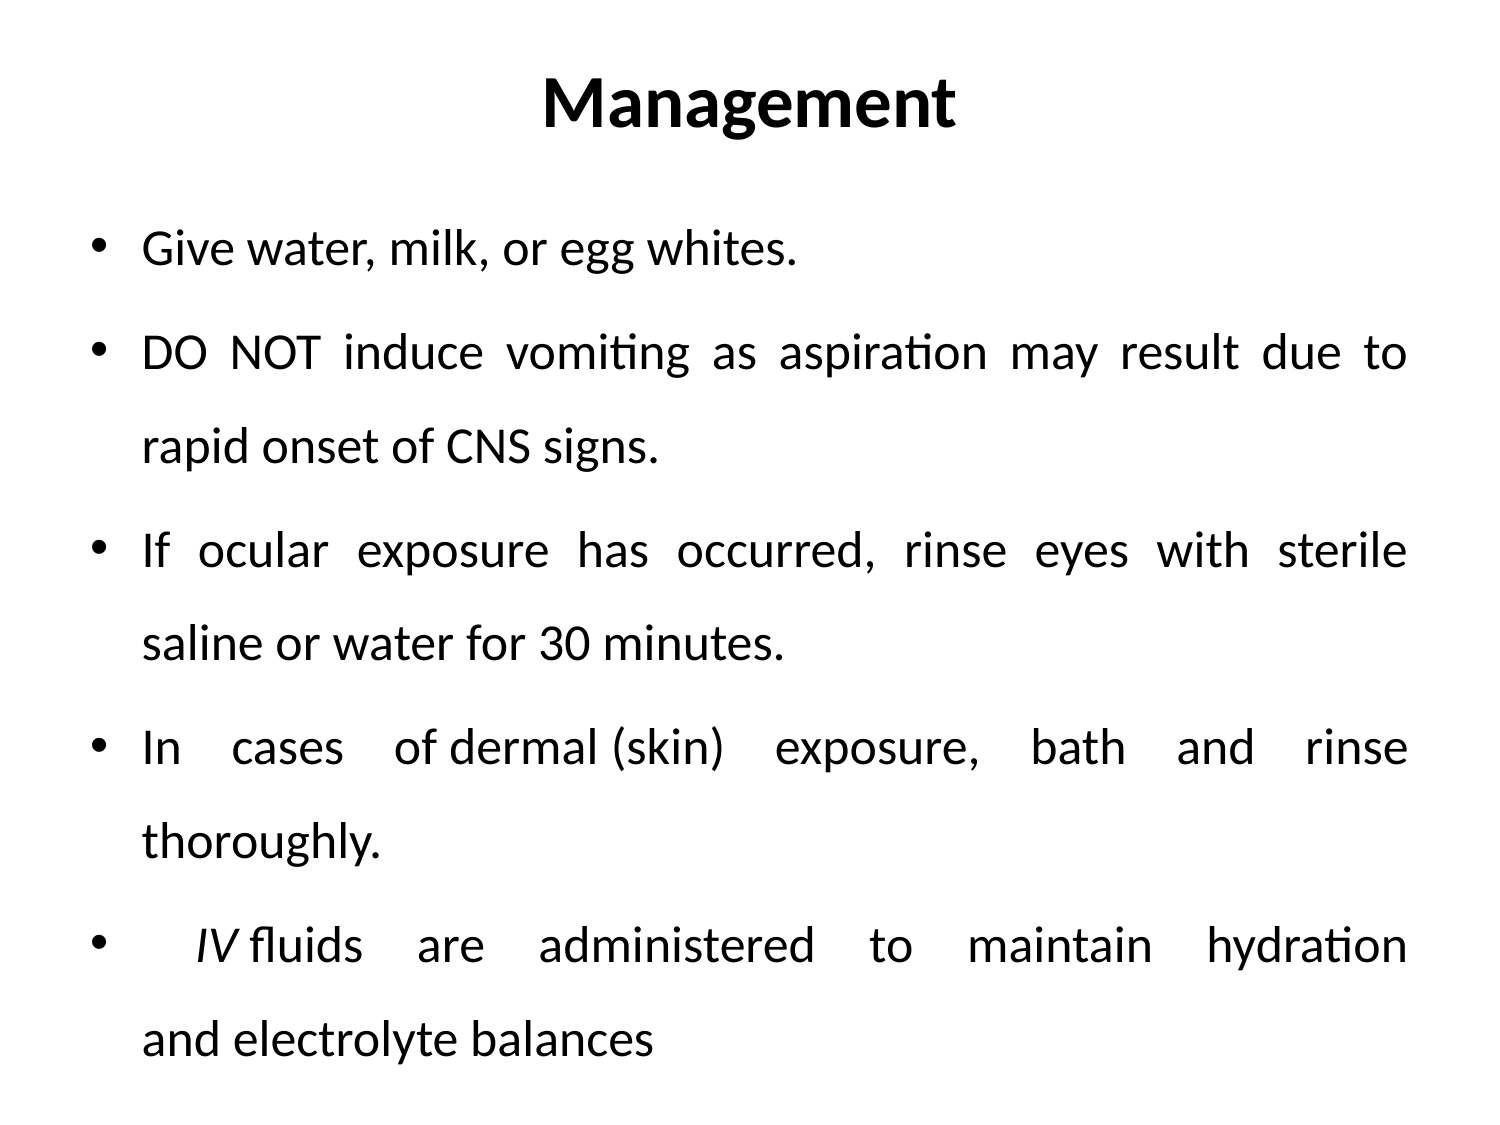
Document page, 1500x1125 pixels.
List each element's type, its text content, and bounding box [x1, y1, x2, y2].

list Give water, milk, or egg whites. DO NOT induce vomiting as aspiration may result due to rapid onset of CNS signs. If ocular exposure has occurred, rinse eyes with sterile saline or water for 30 minutes. In cases of dermal (skin) exposure, bath and rinse thoroughly. IV fluids are administered to maintain hydration and electrolyte balances [75, 174, 1425, 1075]
title Management [75, 45, 1425, 150]
